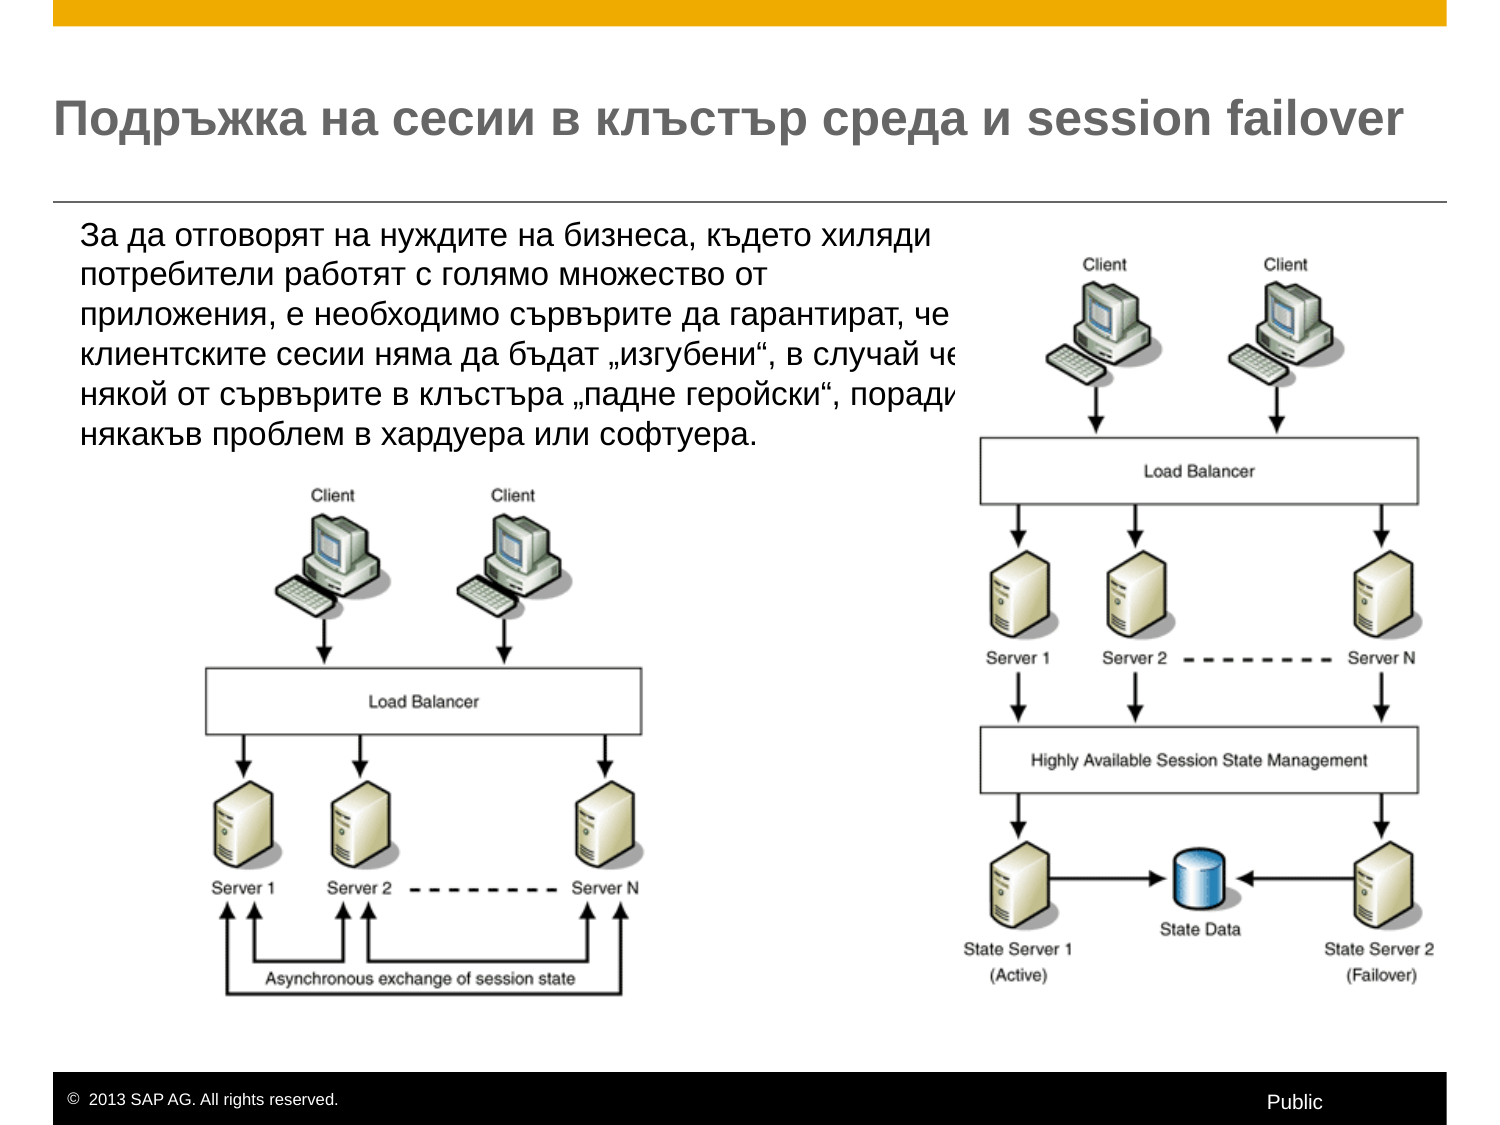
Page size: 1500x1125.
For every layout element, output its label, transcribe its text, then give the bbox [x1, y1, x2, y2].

picture [955, 245, 1448, 1003]
list За да отговорят на нуждите на бизнеса, където хиляди потребители работят с голямо множество от приложения, е необходимо сървърите да гарантират, че клиентските сесии няма да бъдат „изгубени“, в случай че някой от сървърите в клъстъра „падне геройски“, поради някакъв проблем в хардуера или софтуера. [65, 212, 970, 480]
title Подръжка на сесии в клъстър среда и session failover [53, 53, 1447, 178]
picture [195, 471, 655, 1021]
